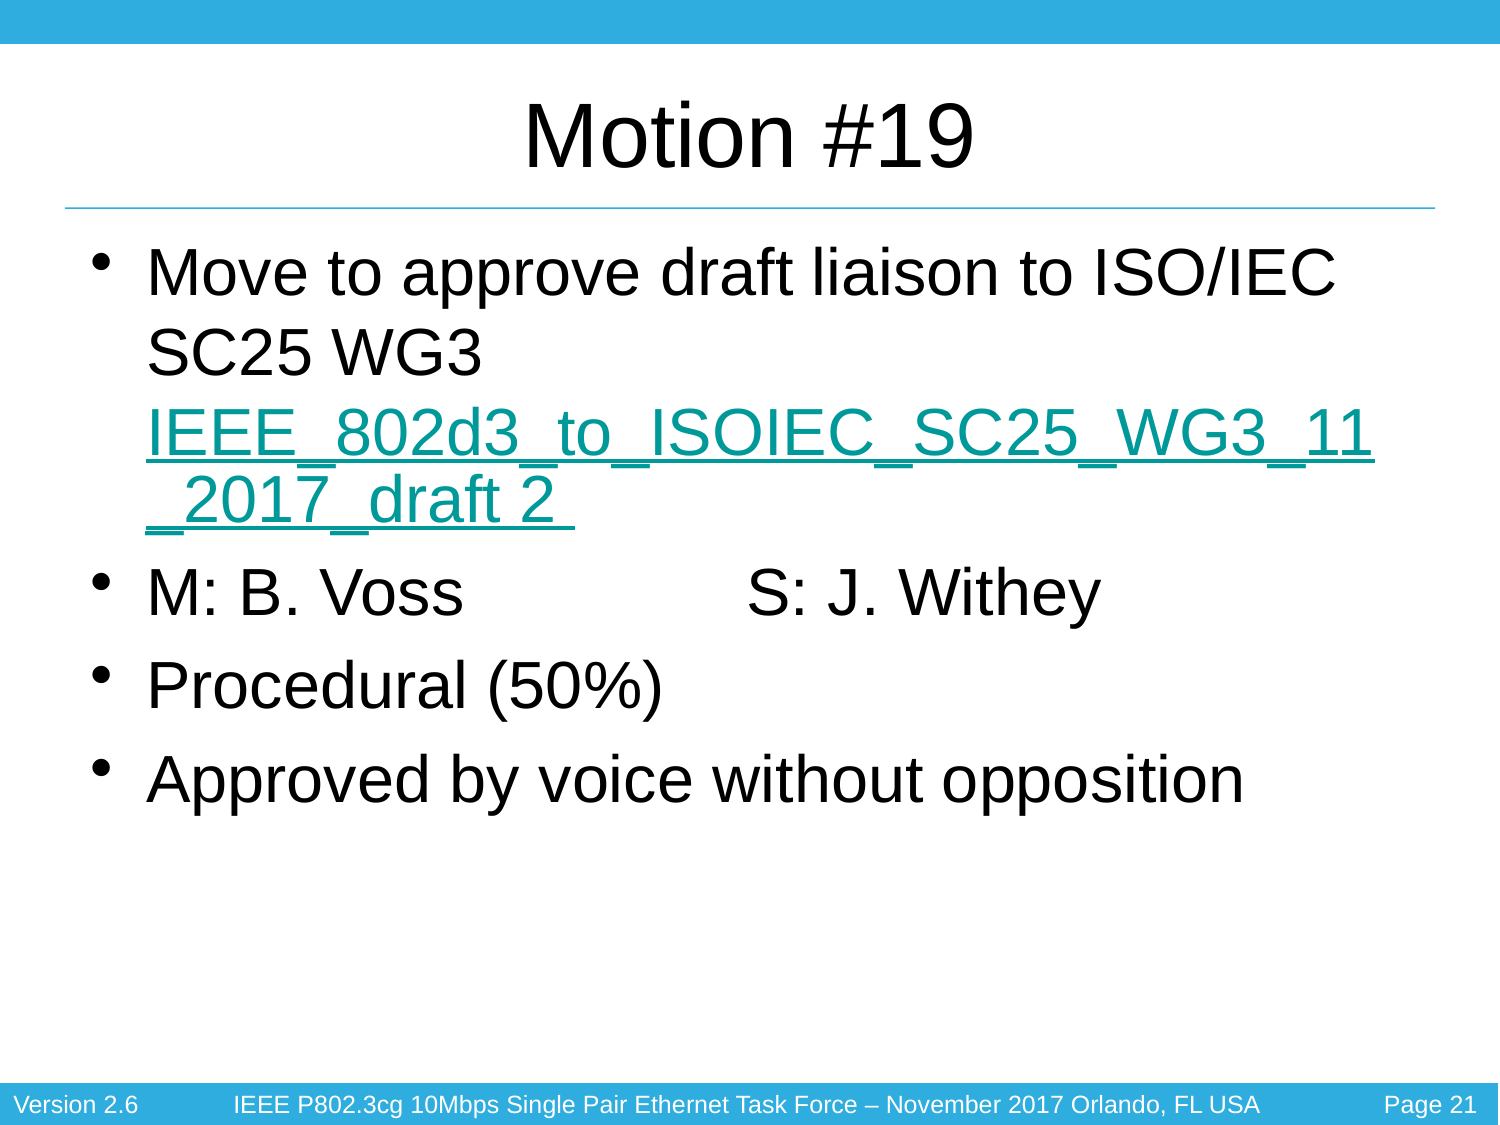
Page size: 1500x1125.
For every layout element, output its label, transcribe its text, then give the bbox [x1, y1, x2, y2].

list Move to approve draft liaison to ISO/IEC SC25 WG3 IEEE_802d3_to_ISOIEC_SC25_WG3_11_2017_draft 2 M: B. Voss S: J. Withey Procedural (50%) Approved by voice without opposition [74, 221, 1426, 965]
title Motion #19 [74, 66, 1426, 197]
